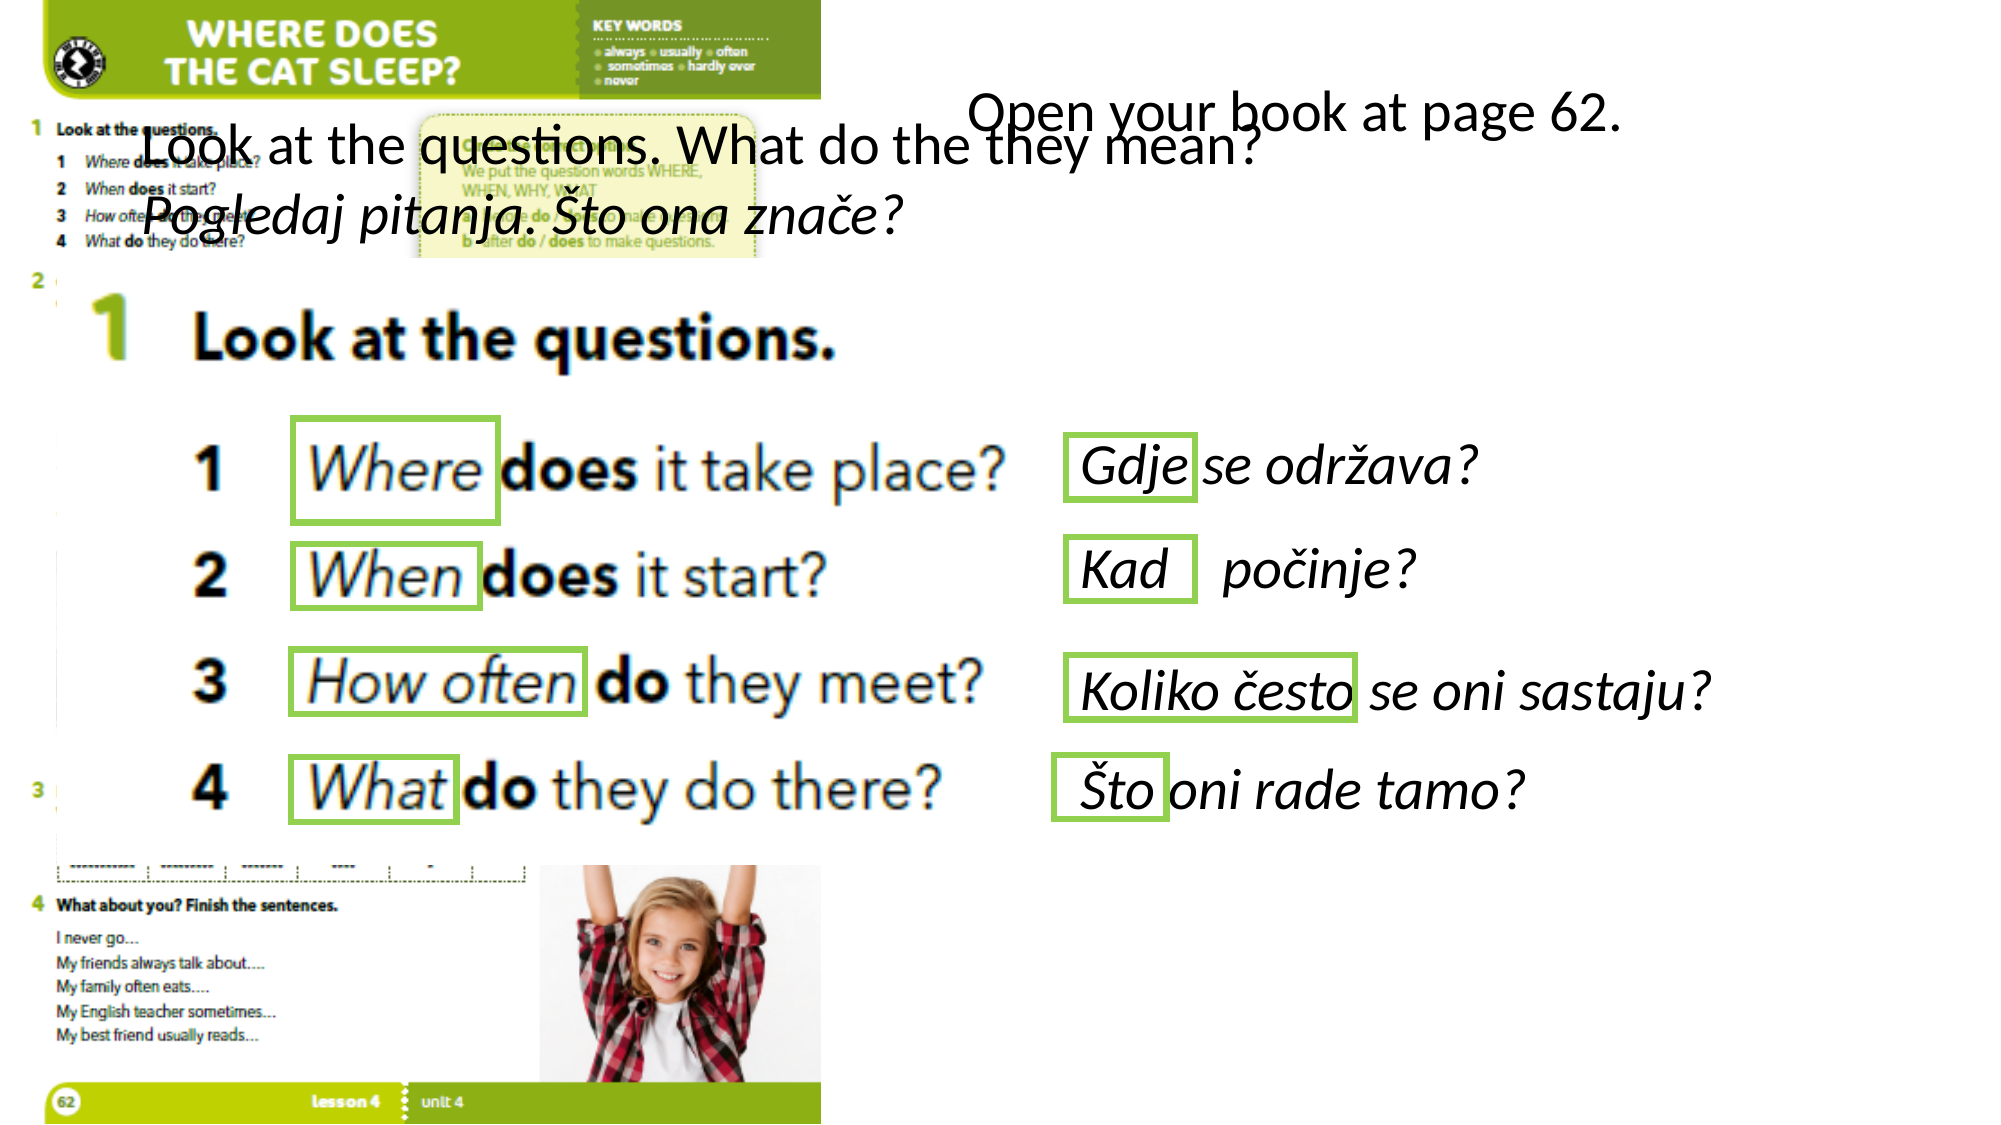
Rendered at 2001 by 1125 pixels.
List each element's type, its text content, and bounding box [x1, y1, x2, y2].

text_box [1065, 434, 1196, 501]
text_box Što oni rade tamo? [1065, 744, 1852, 829]
text_box [1065, 654, 1356, 721]
text_box Open your book at page 62. [953, 65, 1965, 150]
text_box Koliko često se oni sastaju? [1065, 644, 1852, 730]
text_box [1065, 536, 1196, 602]
text_box Kad počinje? [1065, 522, 1852, 608]
text_box Look at the questions. What do the they mean? Pogledaj pitanja. Što ona znače? [821, 98, 1324, 254]
text_box Gdje se održava? [1065, 418, 1852, 504]
text_box [1053, 754, 1167, 820]
picture [0, 0, 1039, 1125]
